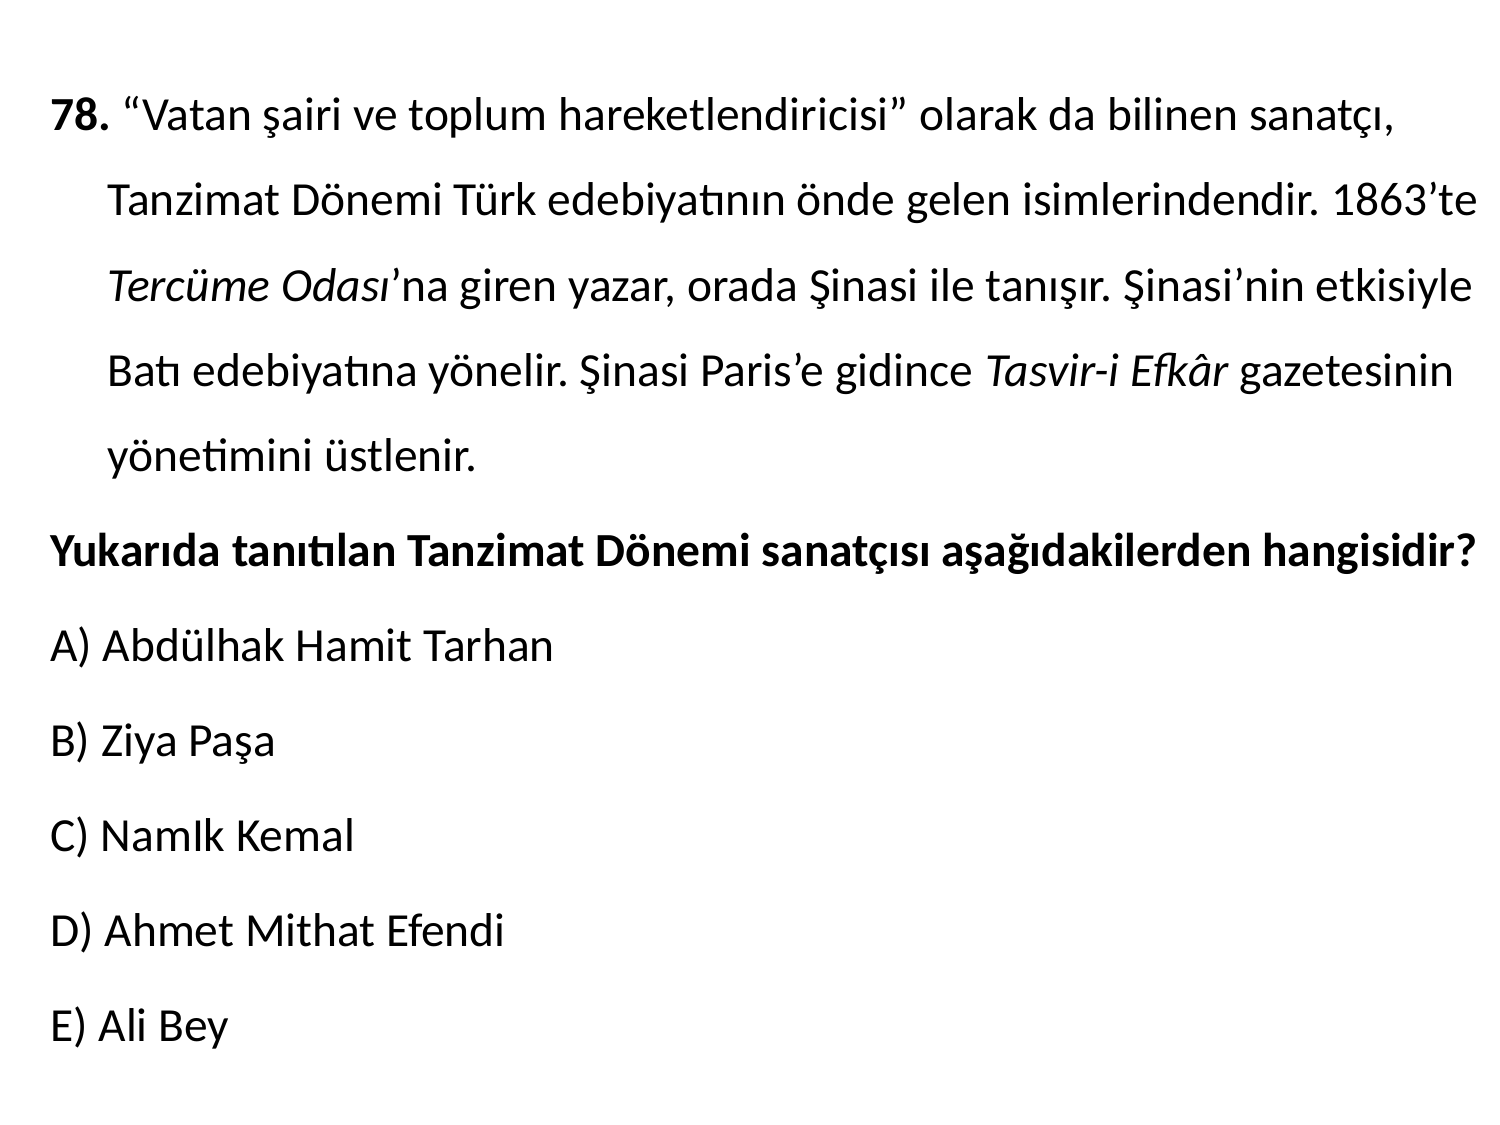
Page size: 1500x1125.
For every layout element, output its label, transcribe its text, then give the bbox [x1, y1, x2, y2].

list 78. “Vatan şairi ve toplum hareketlendiricisi” olarak da bilinen sanatçı, Tanzimat Dönemi Türk edebiyatının önde gelen isimlerindendir. 1863’te Tercüme Odası’na giren yazar, orada Şinasi ile tanışır. Şinasi’nin etkisiyle Batı edebiyatına yönelir. Şinasi Paris’e gidince Tasvir-i Efkâr gazetesinin yönetimini üstlenir. Yukarıda tanıtılan Tanzimat Dönemi sanatçısı aşağıdakilerden hangisidir? A) Abdülhak Hamit Tarhan B) Ziya Paşa C) NamIk Kemal D) Ahmet Mithat Efendi E) Ali Bey [35, 46, 1500, 1102]
